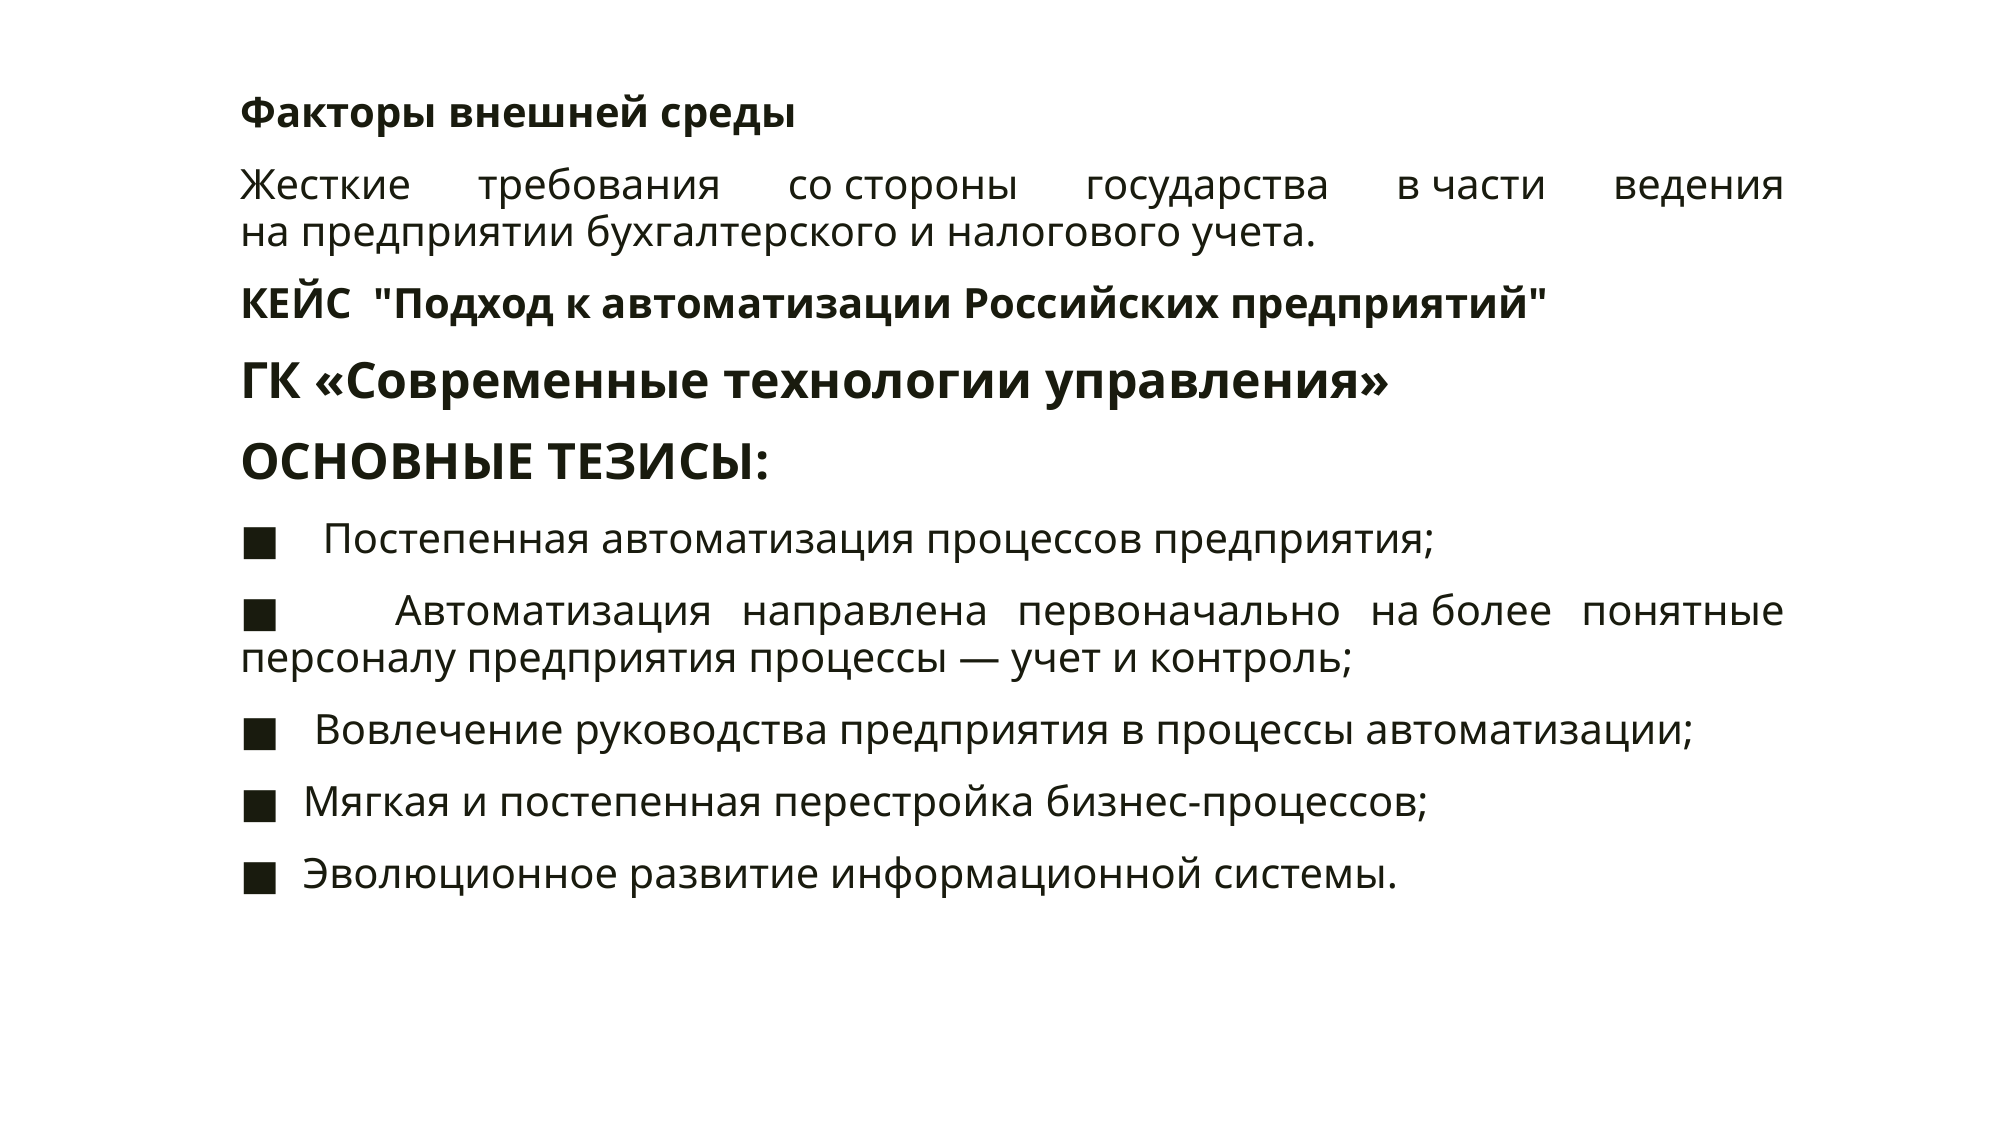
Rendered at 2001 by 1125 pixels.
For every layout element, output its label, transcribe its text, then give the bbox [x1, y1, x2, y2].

list Факторы внешней среды Жесткие требования со стороны государства в части ведения на предприятии бухгалтерского и налогового учета. КЕЙС "Подход к автоматизации Российских предприятий" ГК «Современные технологии управления» ОСНОВНЫЕ ТЕЗИСЫ: Постепенная автоматизация процессов предприятия; Автоматизация направлена первоначально на более понятные персоналу предприятия процессы — учет и контроль; Вовлечение руководства предприятия в процессы автоматизации; Мягкая и постепенная перестройка бизнес-процессов; Эволюционное развитие информационной системы. [225, 82, 1800, 963]
